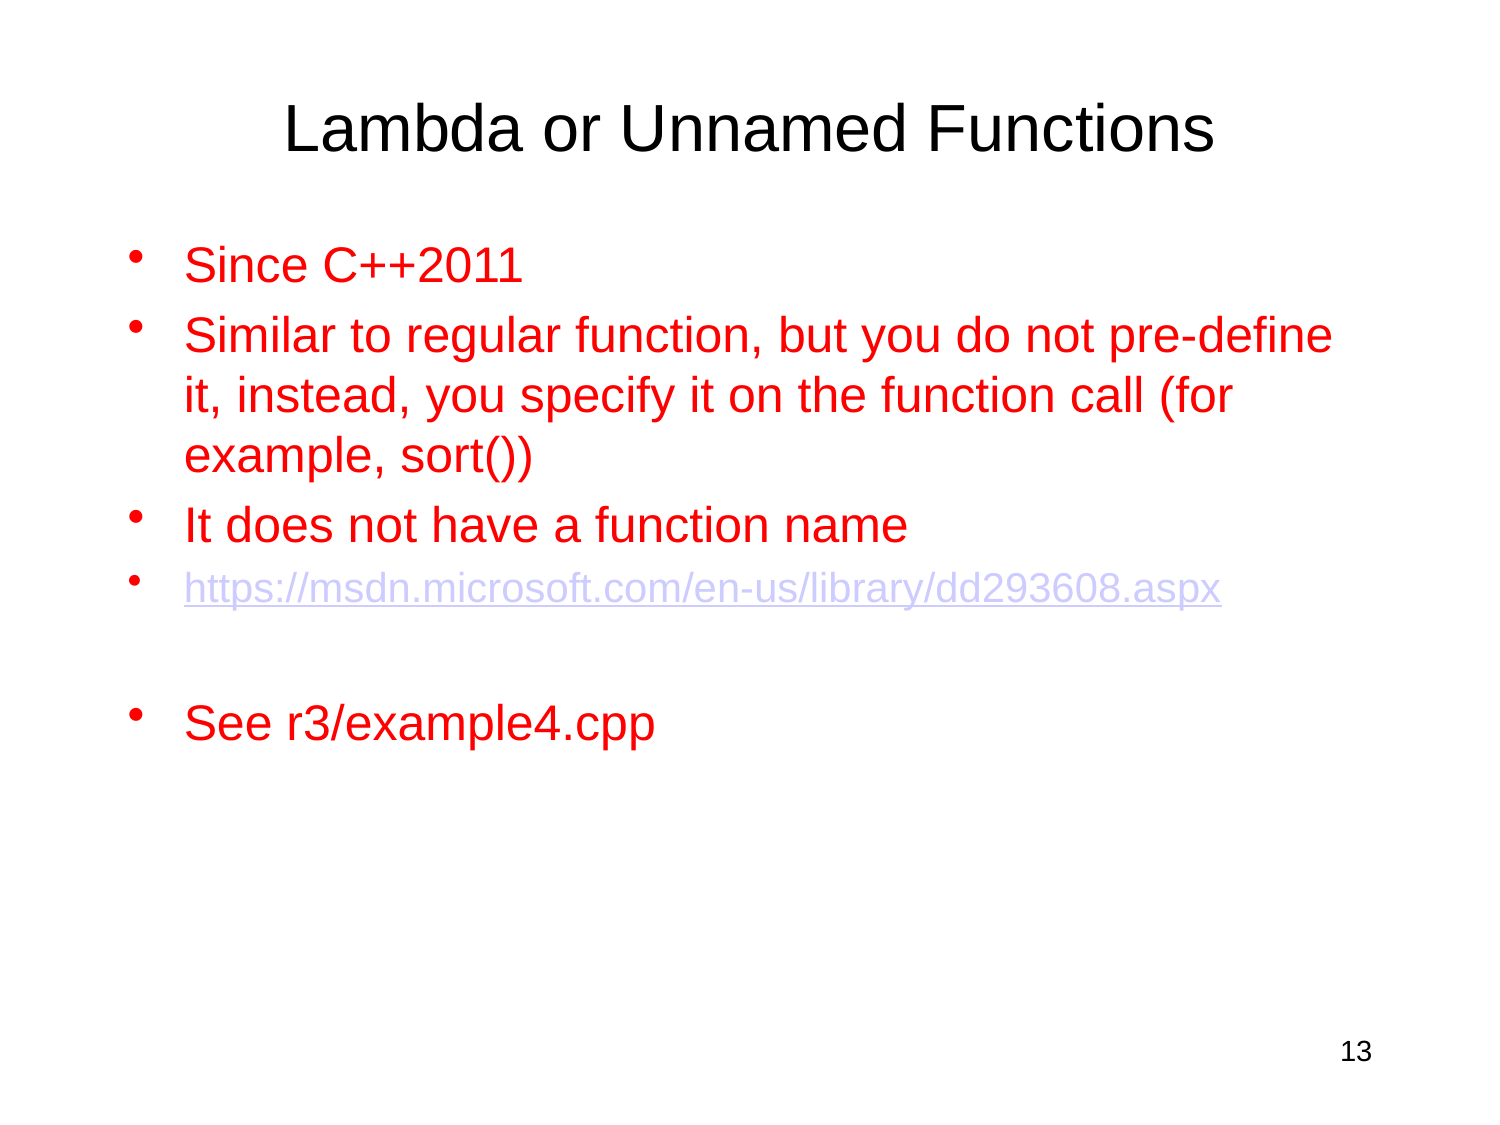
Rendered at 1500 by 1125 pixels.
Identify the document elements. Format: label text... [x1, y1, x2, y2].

slide_number 13 [1074, 1024, 1388, 1101]
list Since C++2011 Similar to regular function, but you do not pre-define it, instead, you specify it on the function call (for example, sort()) It does not have a function name https://msdn.microsoft.com/en-us/library/dd293608.aspx See r3/example4.cpp [112, 224, 1388, 1001]
title Lambda or Unnamed Functions [112, 62, 1388, 188]
